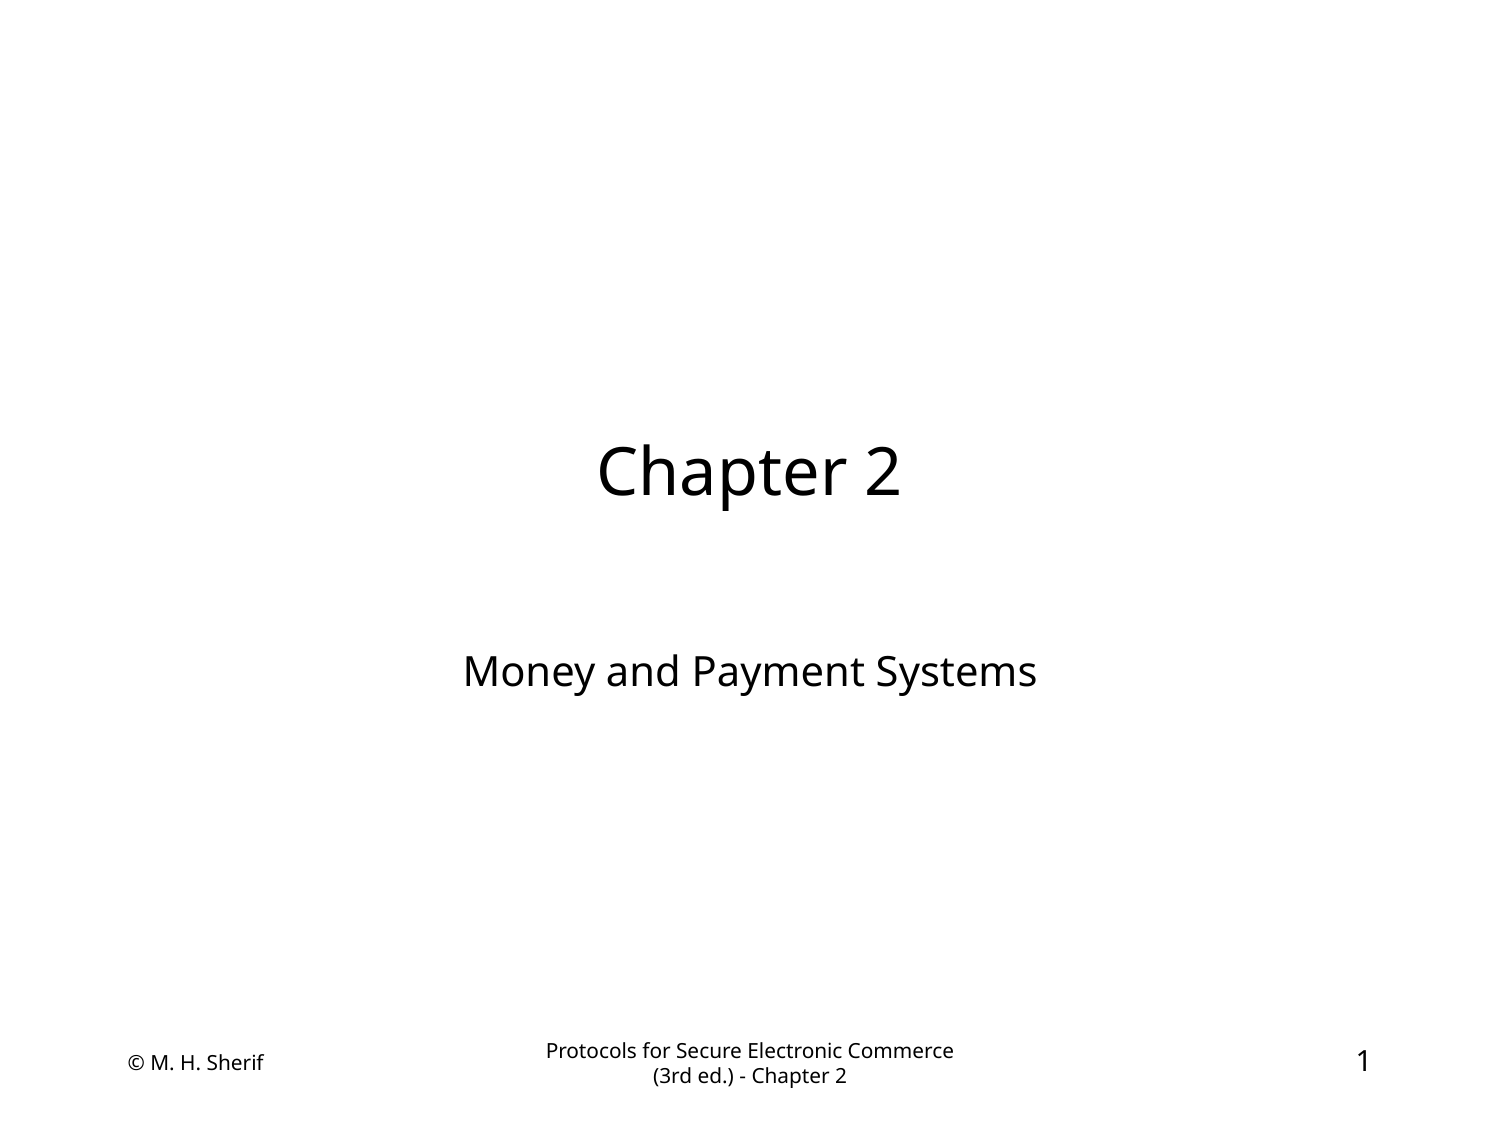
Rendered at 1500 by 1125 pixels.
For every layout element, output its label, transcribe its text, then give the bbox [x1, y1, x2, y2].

slide_number © M. H. Sherif [112, 1025, 425, 1100]
footer Protocols for Secure Electronic Commerce (3rd ed.) - Chapter 2 [512, 1025, 988, 1100]
subtitle Money and Payment Systems [225, 637, 1275, 925]
title Chapter 2 [112, 375, 1388, 563]
slide_number 1 [1074, 1025, 1388, 1100]
